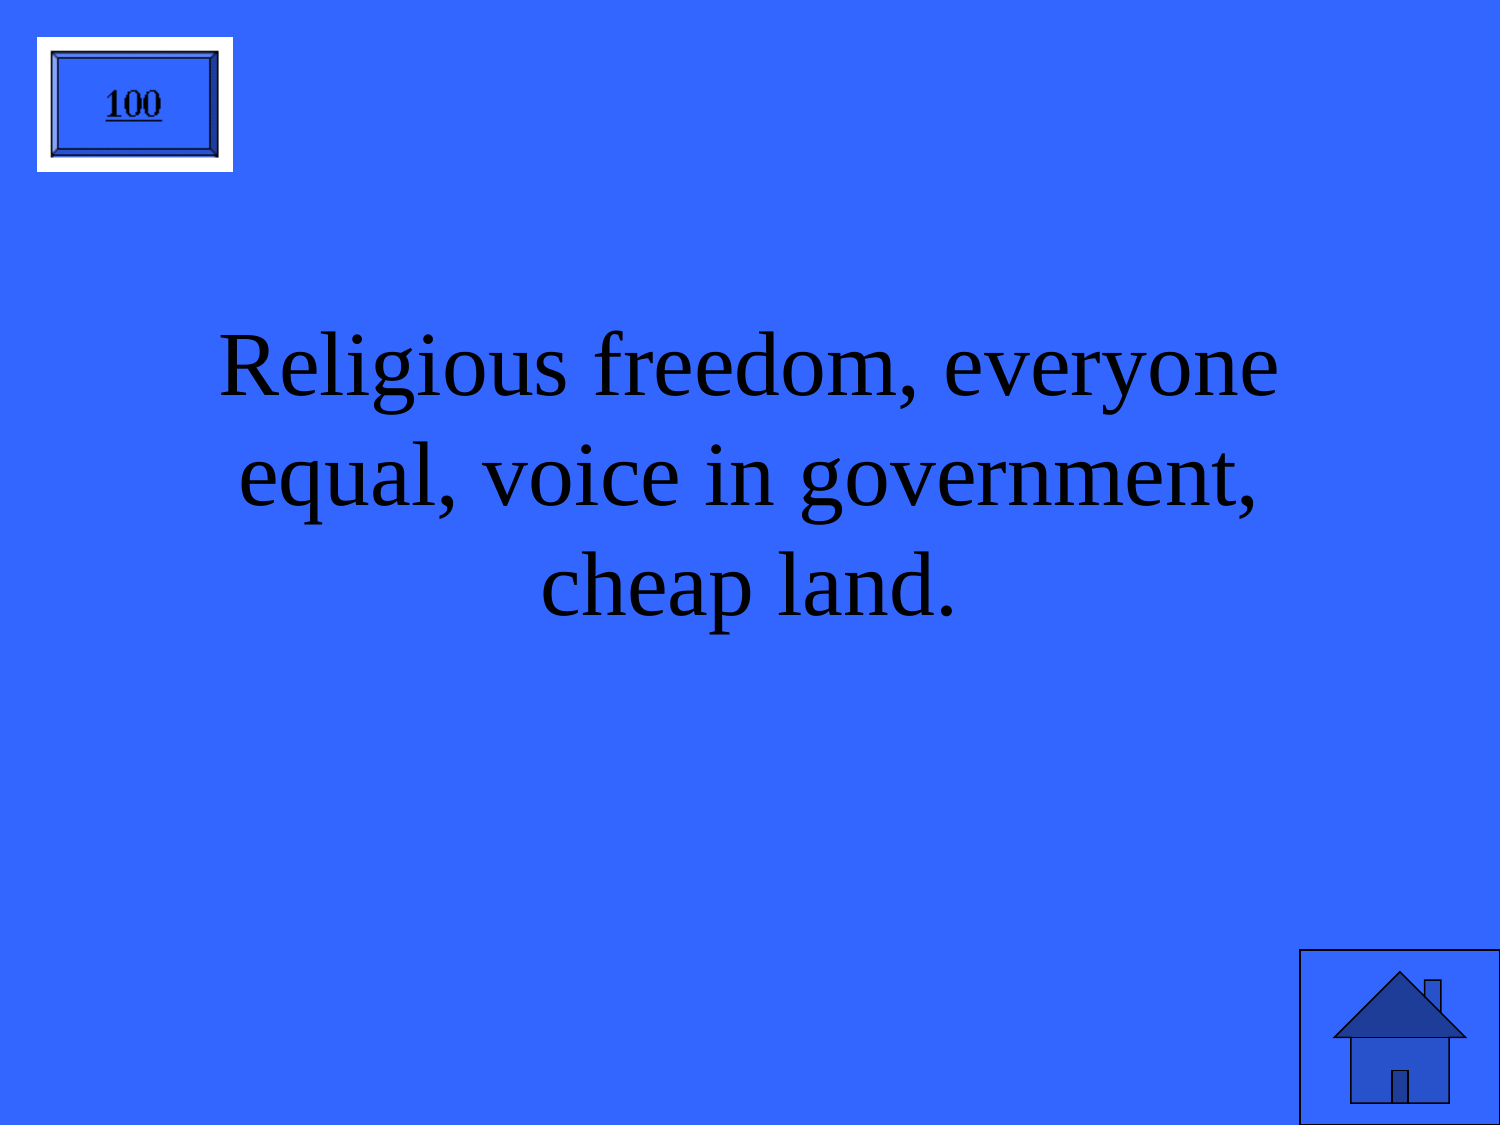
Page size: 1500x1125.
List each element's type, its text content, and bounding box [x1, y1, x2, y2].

text_box [1299, 950, 1500, 1125]
picture [37, 37, 234, 173]
text_box [237, 563, 1263, 625]
title Religious freedom, everyone equal, voice in government, cheap land. [112, 375, 1388, 563]
